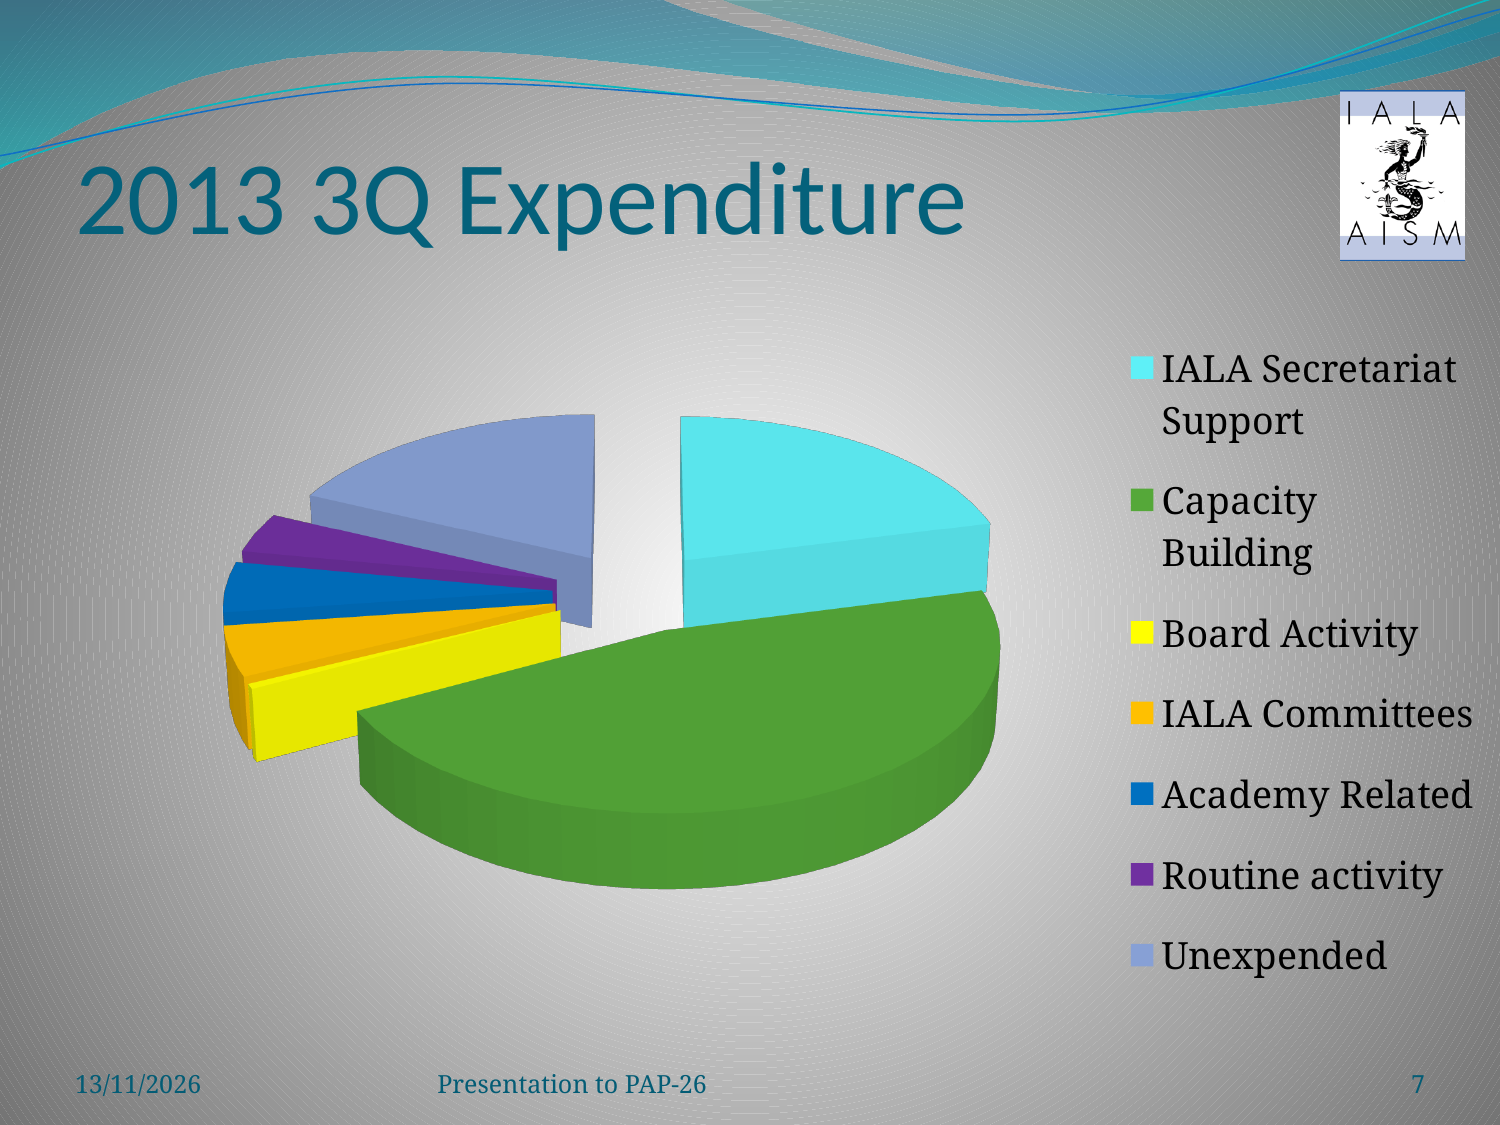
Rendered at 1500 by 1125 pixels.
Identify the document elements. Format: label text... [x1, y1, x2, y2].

footer Presentation to PAP-26 [437, 1061, 988, 1103]
title 2013 3Q Expenditure [75, 115, 1438, 256]
slide_number 7 [1299, 1061, 1425, 1103]
chart [149, 255, 1500, 1048]
picture [1340, 90, 1465, 255]
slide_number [75, 1042, 425, 1103]
